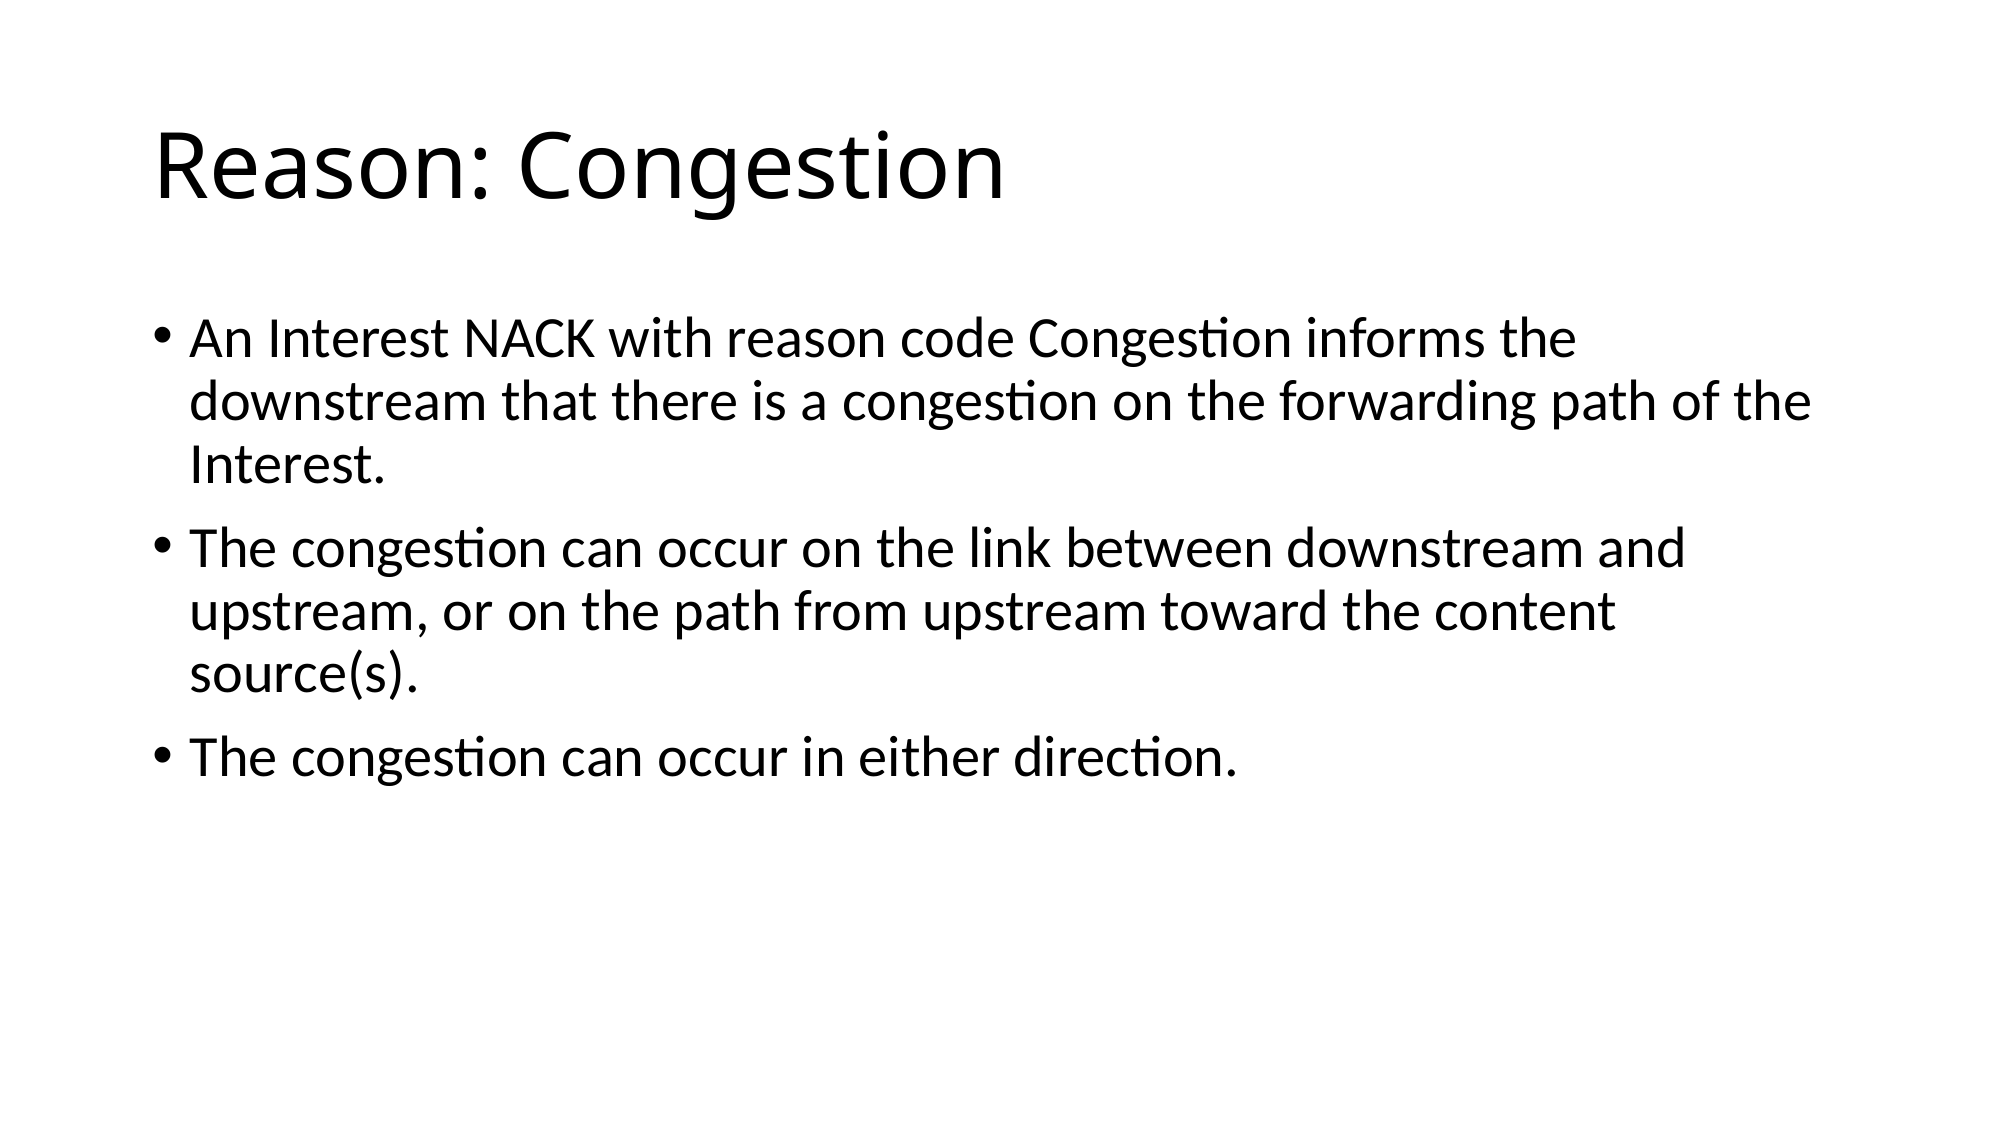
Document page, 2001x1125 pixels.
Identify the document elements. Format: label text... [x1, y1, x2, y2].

list An Interest NACK with reason code Congestion informs the downstream that there is a congestion on the forwarding path of the Interest. The congestion can occur on the link between downstream and upstream, or on the path from upstream toward the content source(s). The congestion can occur in either direction. [137, 299, 1863, 1014]
title Reason: Congestion [137, 59, 1863, 278]
